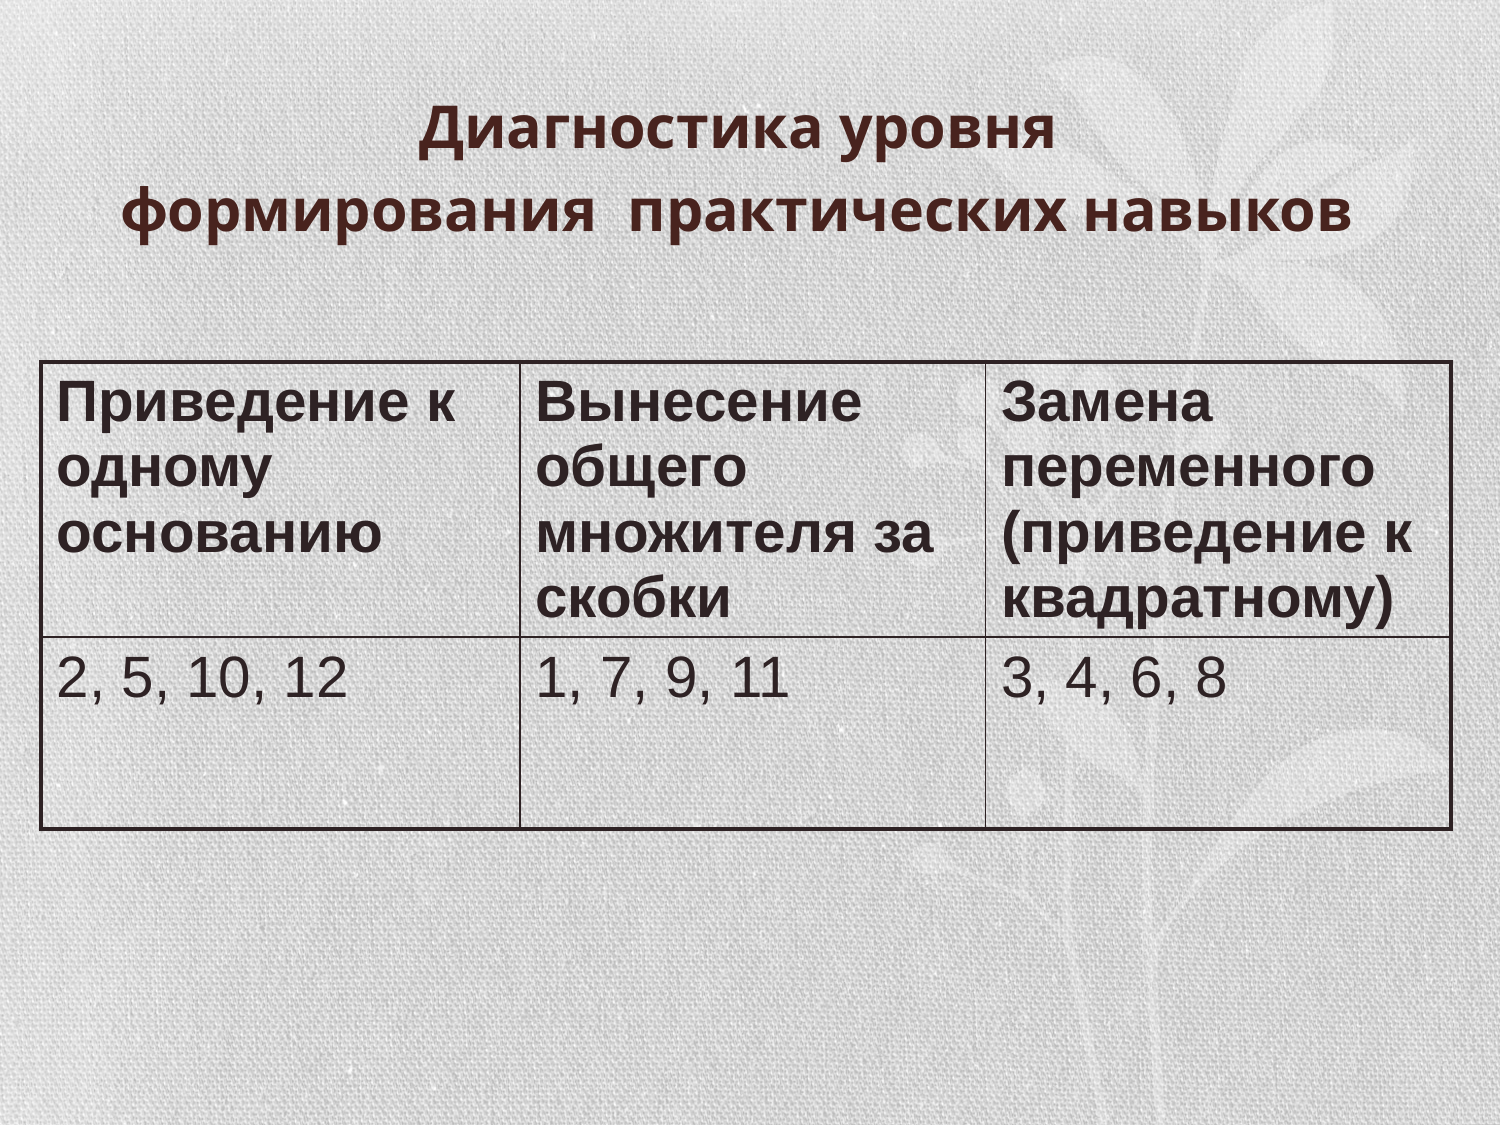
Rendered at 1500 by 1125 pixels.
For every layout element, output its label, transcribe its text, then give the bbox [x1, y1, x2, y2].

table_header Вынесение общего множителя за скобки [521, 364, 985, 636]
table_header Замена переменного (приведение к квадратному) [986, 364, 1449, 636]
table_header Приведение к одному основанию [43, 364, 519, 636]
table_cell 1, 7, 9, 11 [521, 638, 985, 827]
title Диагностика уровня формирования практических навыков [41, 78, 1451, 254]
table_cell 3, 4, 6, 8 [986, 638, 1449, 827]
table_cell 2, 5, 10, 12 [43, 638, 519, 827]
